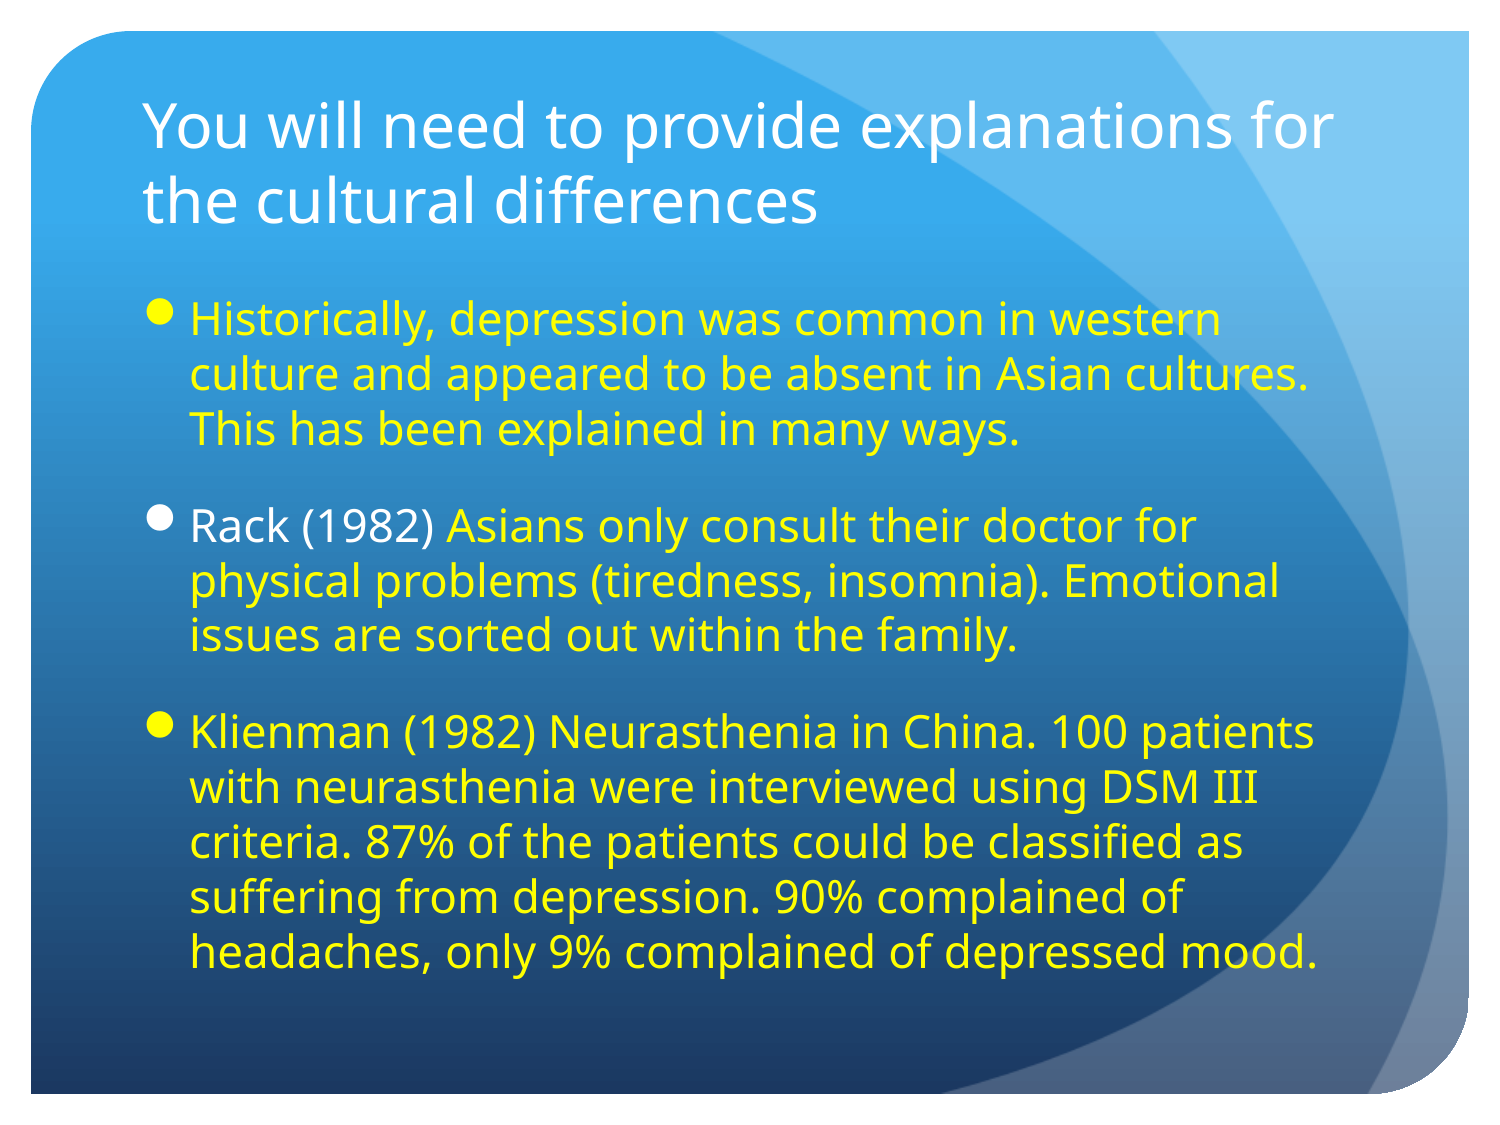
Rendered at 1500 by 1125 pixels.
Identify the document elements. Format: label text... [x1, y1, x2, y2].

list Historically, depression was common in western culture and appeared to be absent in Asian cultures. This has been explained in many ways. Rack (1982) Asians only consult their doctor for physical problems (tiredness, insomnia). Emotional issues are sorted out within the family. Klienman (1982) Neurasthenia in China. 100 patients with neurasthenia were interviewed using DSM III criteria. 87% of the patients could be classified as suffering from depression. 90% complained of headaches, only 9% complained of depressed mood. [127, 282, 1372, 991]
picture [24, 30, 1473, 1094]
title You will need to provide explanations for the cultural differences [127, 62, 1372, 244]
